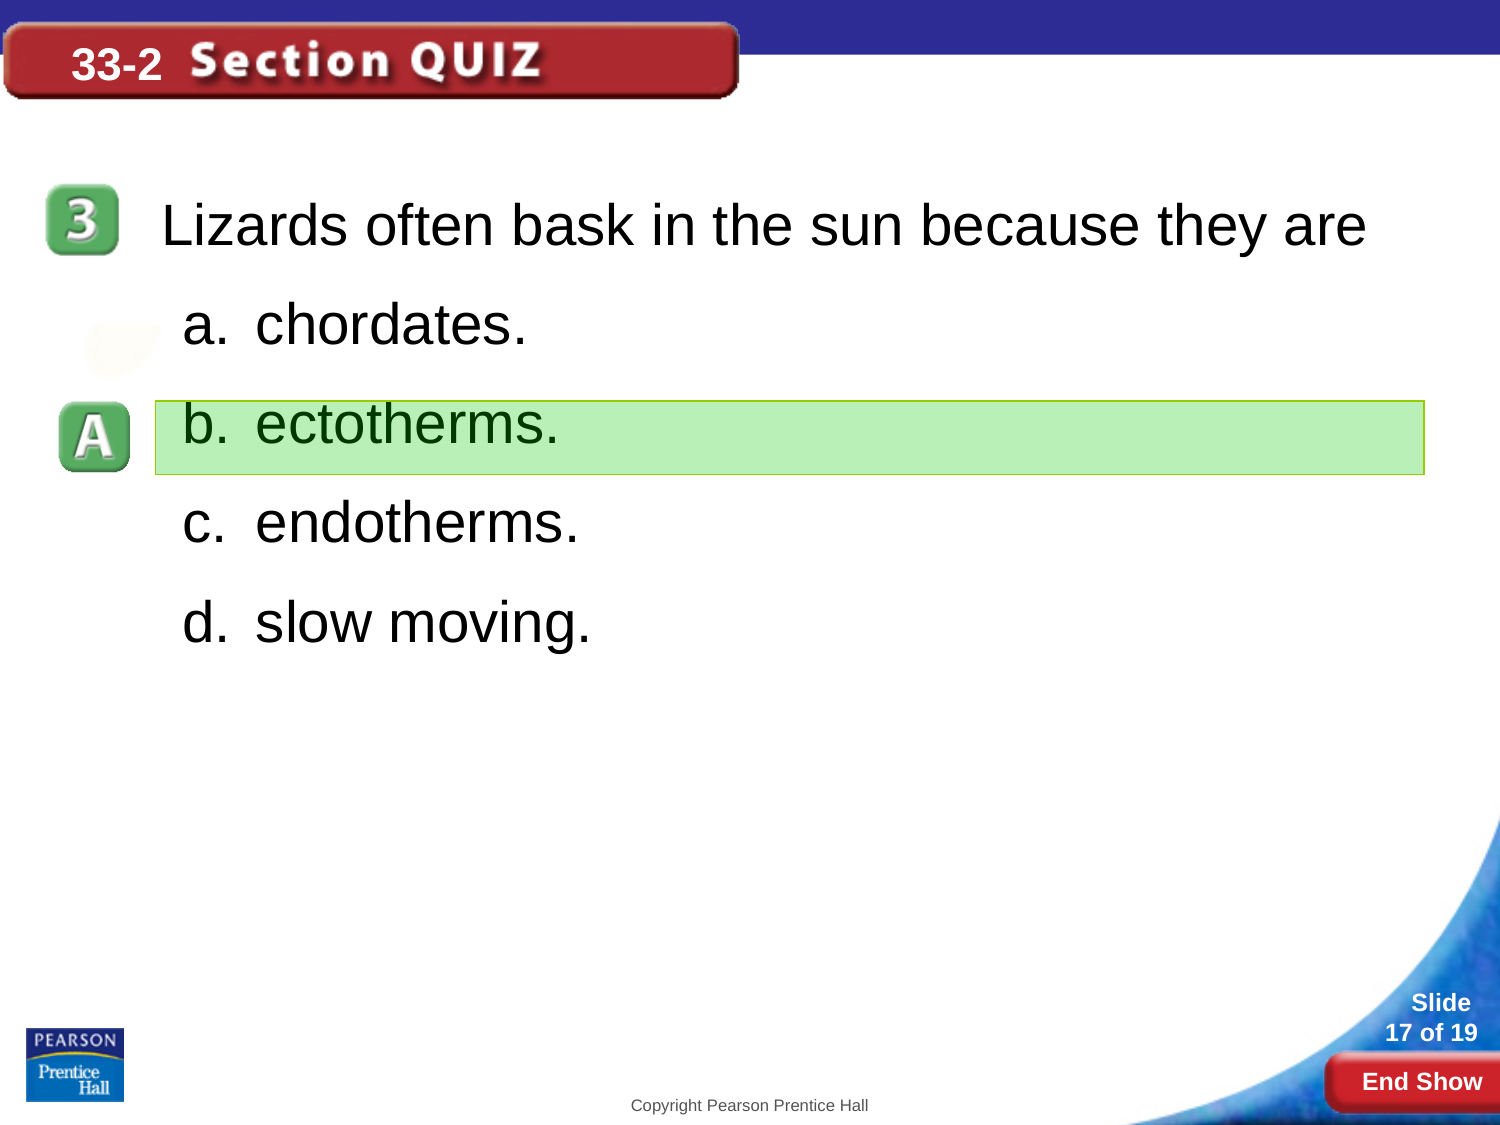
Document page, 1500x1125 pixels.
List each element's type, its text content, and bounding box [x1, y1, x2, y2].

picture [0, 0, 1500, 1125]
picture [38, 178, 136, 264]
footer Copyright Pearson Prentice Hall [512, 1087, 988, 1113]
list Lizards often bask in the sun because they are chordates. ectotherms. endotherms. slow moving. [44, 179, 1440, 888]
title 33-2 [2, 26, 179, 98]
picture [49, 395, 146, 481]
text_box [155, 400, 1424, 475]
